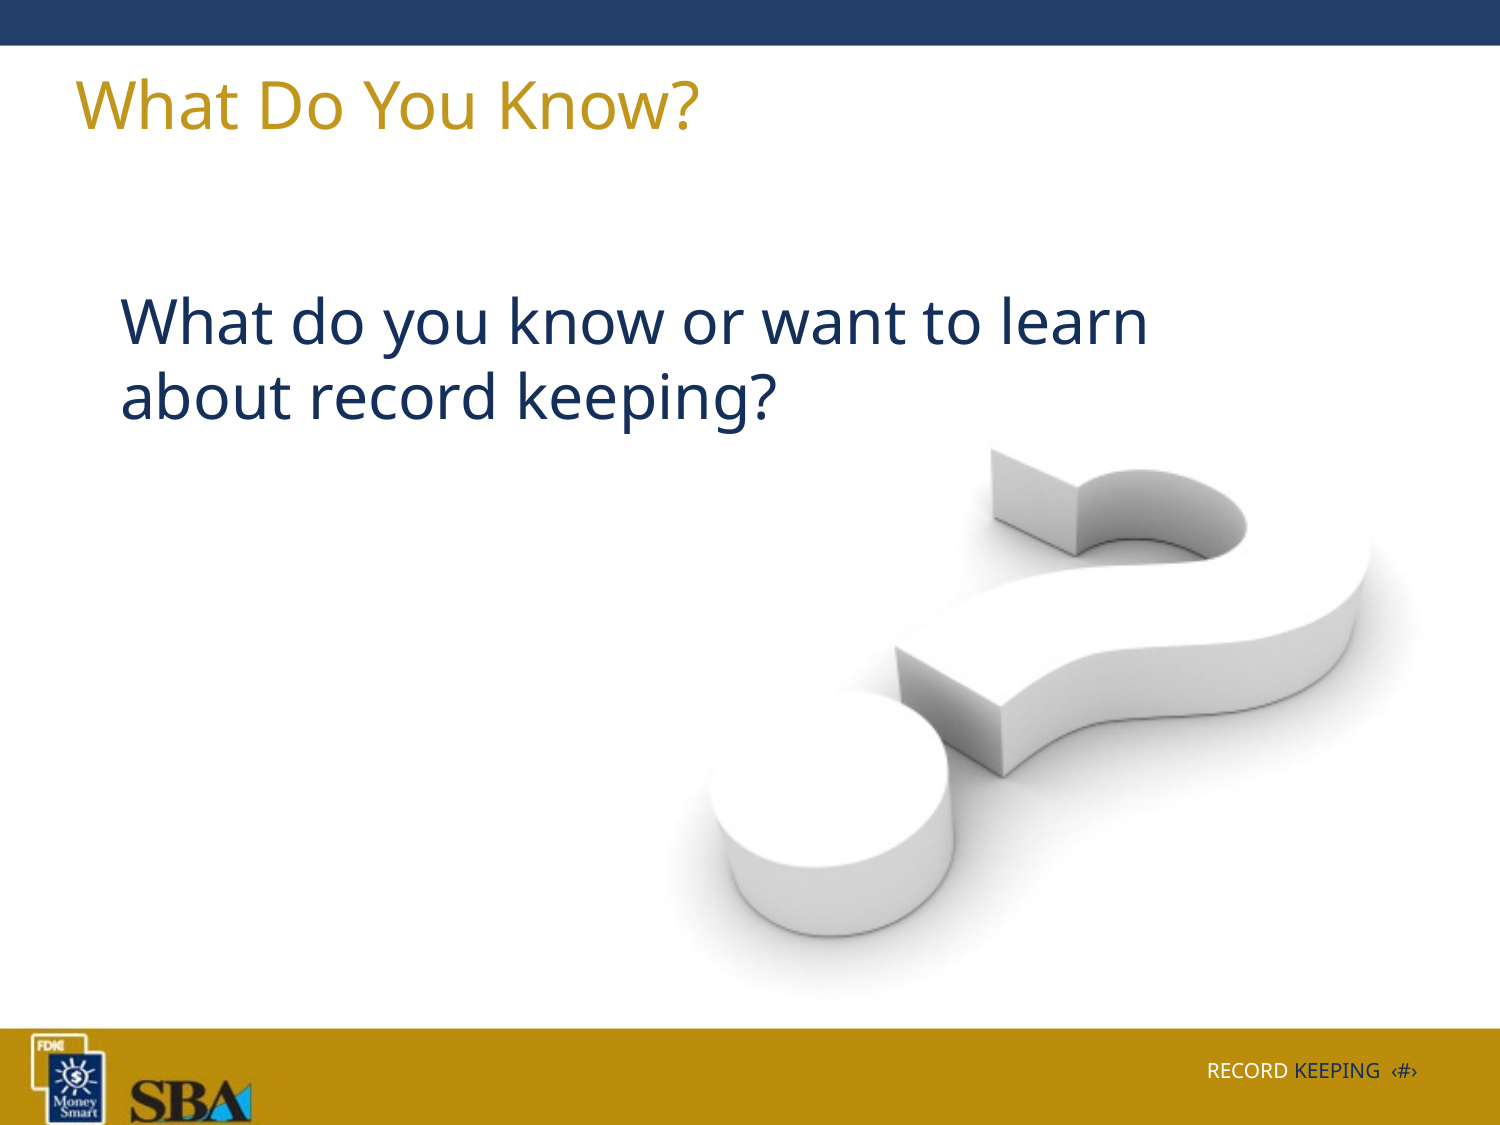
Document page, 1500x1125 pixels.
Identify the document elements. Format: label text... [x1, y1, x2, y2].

picture [0, 0, 1500, 1125]
title What Do You Know? [74, 61, 1426, 163]
text_box What do you know or want to learn about record keeping? [112, 274, 1325, 440]
